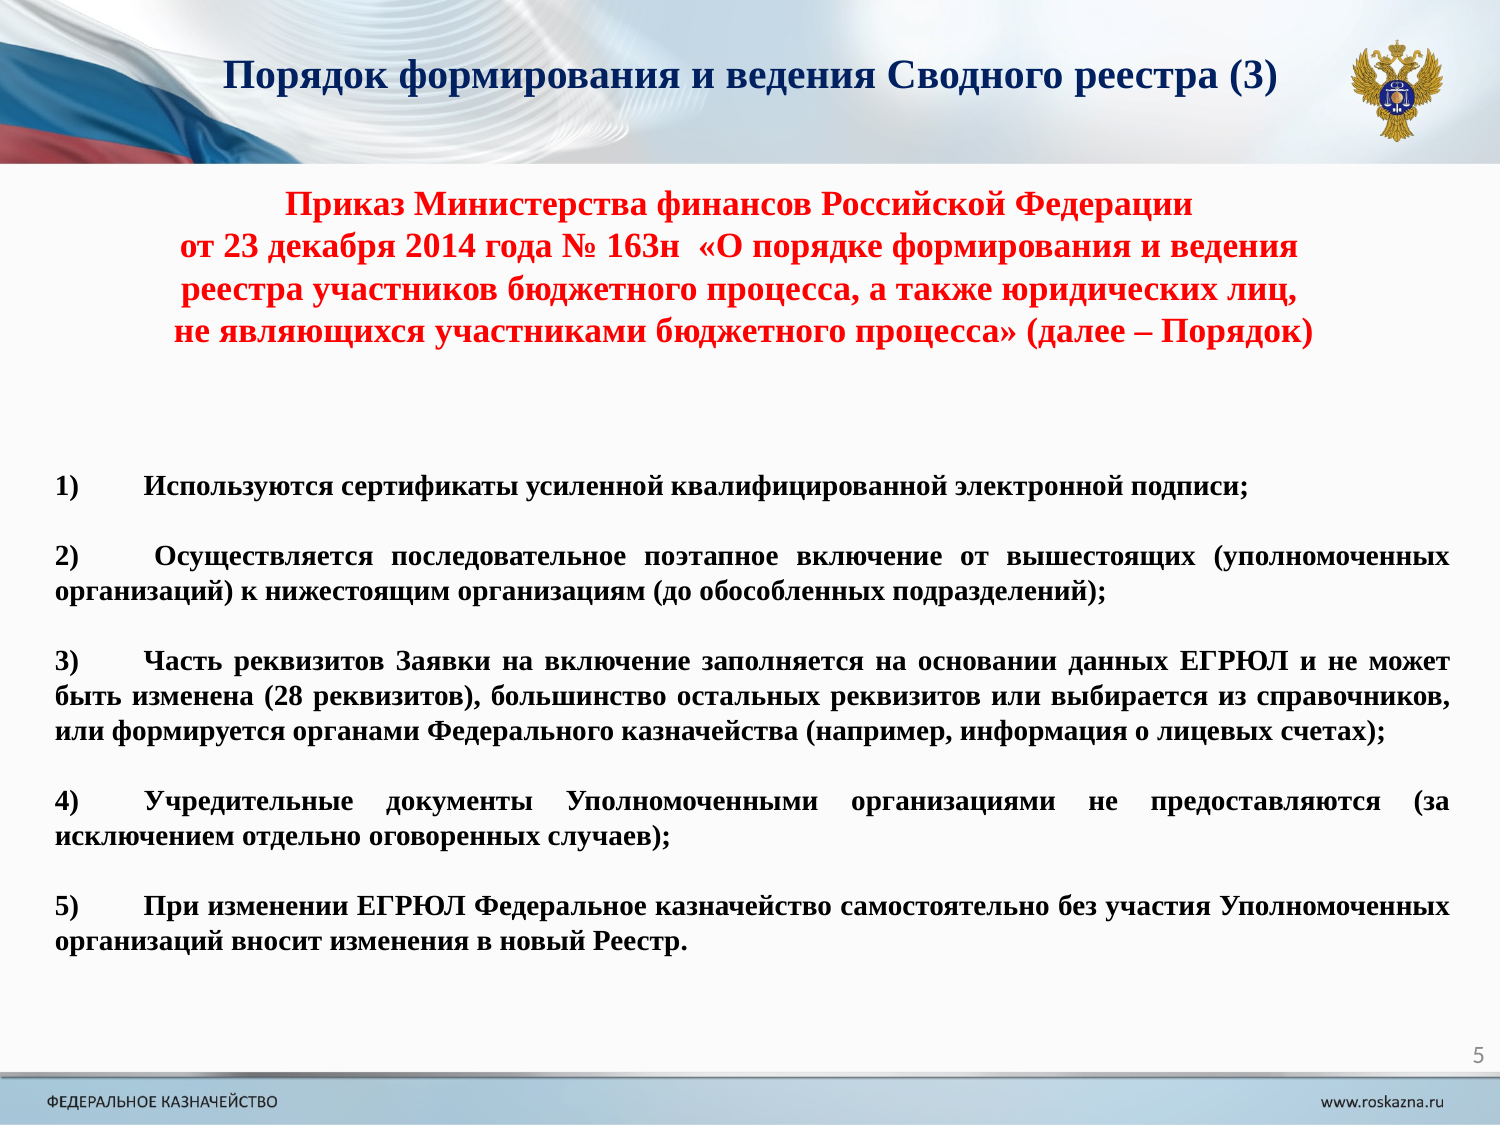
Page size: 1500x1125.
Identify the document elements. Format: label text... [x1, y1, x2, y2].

slide_number 5 [1149, 1023, 1500, 1084]
text_box Приказ Министерства финансов Российской Федерации от 23 декабря 2014 года № 163н «О порядке формирования и ведения реестра участников бюджетного процесса, а также юридических лиц, не являющихся участниками бюджетного процесса» (далее – Порядок) [29, 172, 1459, 358]
text_box Порядок формирования и ведения Сводного реестра (3) [159, 0, 1353, 105]
text_box 1) Используются сертификаты усиленной квалифицированной электронной подписи; 2) Осуществляется последовательное поэтапное включение от вышестоящих (уполномоченных организаций) к нижестоящим организациям (до обособленных подразделений); 3) Часть реквизитов Заявки на включение заполняется на основании данных ЕГРЮЛ и не может быть изменена (28 реквизитов), большинство остальных реквизитов или выбирается из справочников, или формируется органами Федерального казначейства (например, информация о лицевых счетах); 4) Учредительные документы Уполномоченными организациями не предоставляются (за исключением отдельно оговоренных случаев); 5) При изменении ЕГРЮЛ Федеральное казначейство самостоятельно без участия Уполномоченных организаций вносит изменения в новый Реестр. [39, 458, 1466, 964]
picture [0, 0, 1500, 1125]
